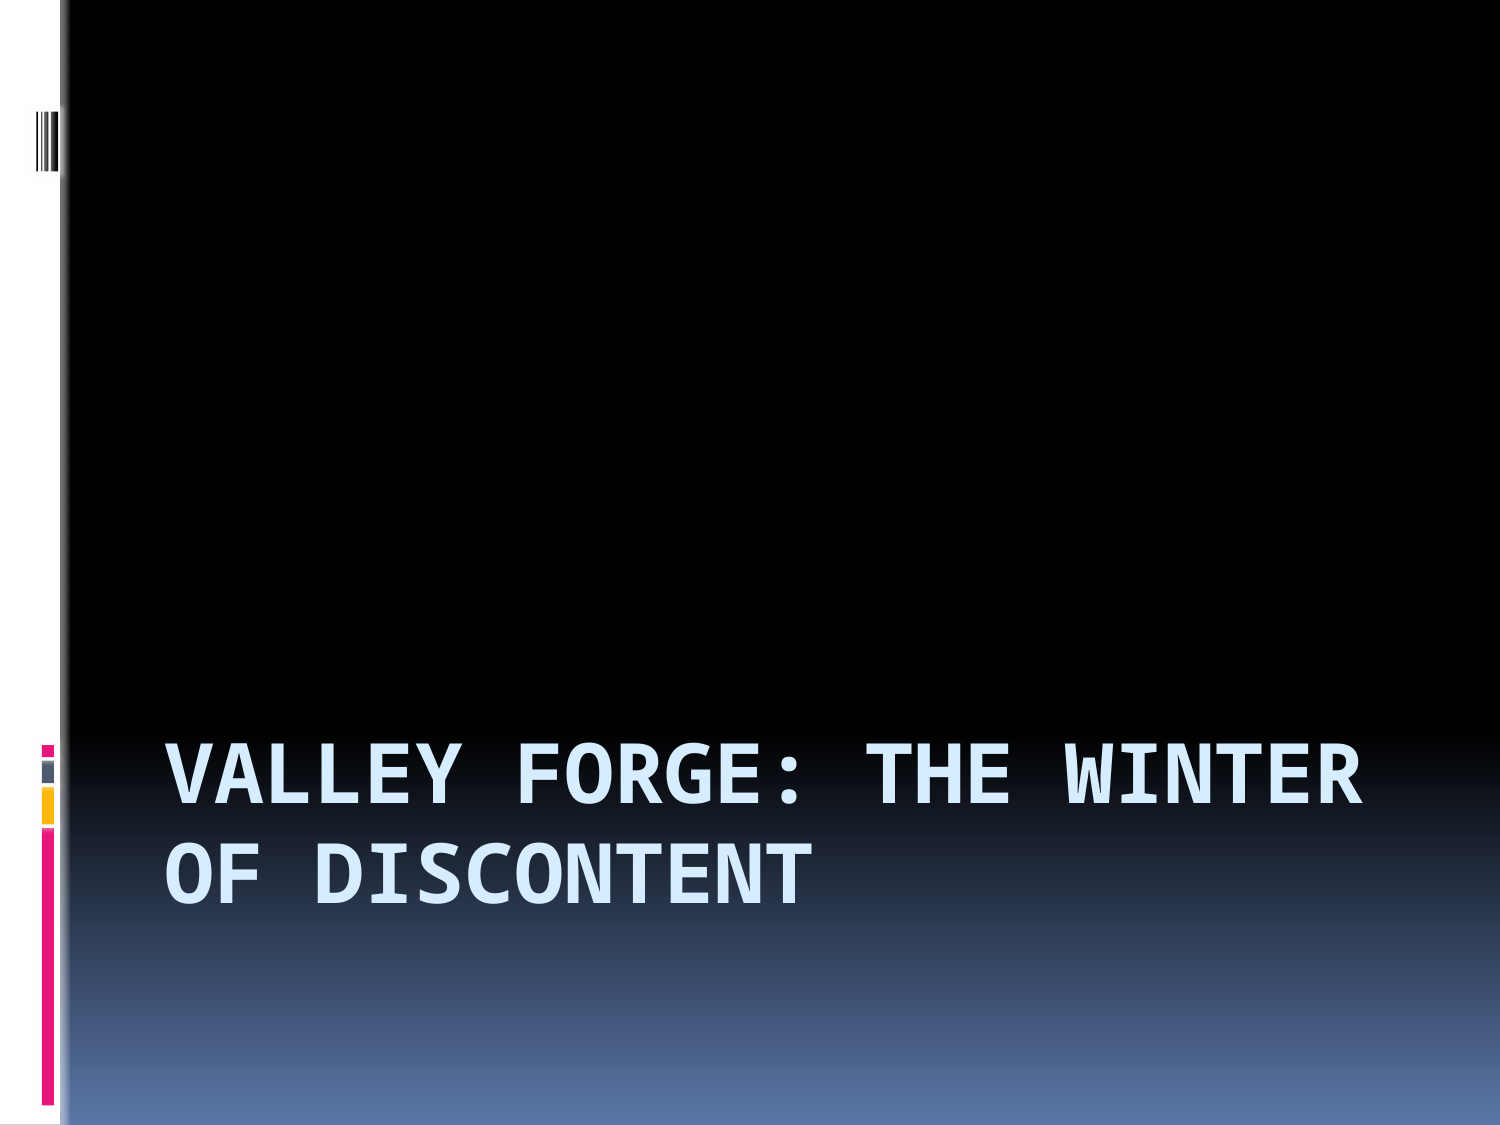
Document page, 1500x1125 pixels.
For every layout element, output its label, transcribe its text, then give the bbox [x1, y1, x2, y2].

title Valley Forge: The Winter of Discontent [150, 712, 1425, 1037]
